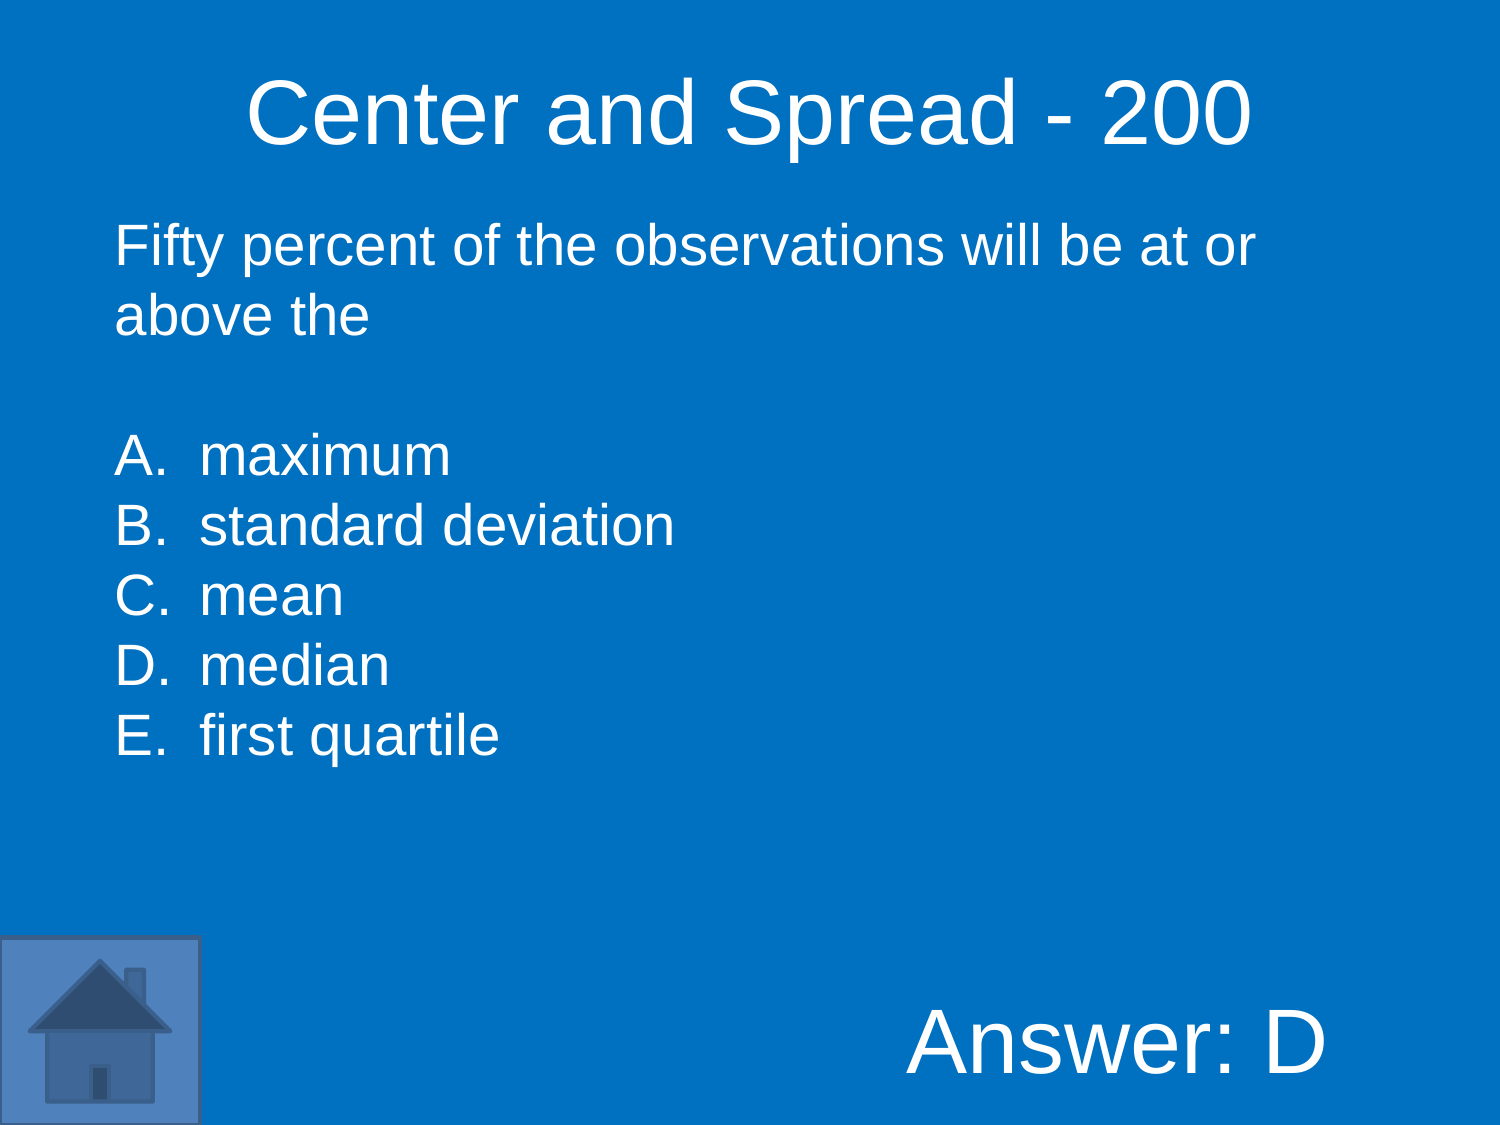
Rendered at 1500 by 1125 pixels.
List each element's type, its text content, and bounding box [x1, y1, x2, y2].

text_box Answer: D [891, 974, 1442, 1100]
text_box [0, 935, 202, 1125]
text_box Center and Spread - 200 [74, 45, 1425, 233]
text_box Fifty percent of the observations will be at or above the maximum standard deviation mean median first quartile [99, 199, 1413, 775]
